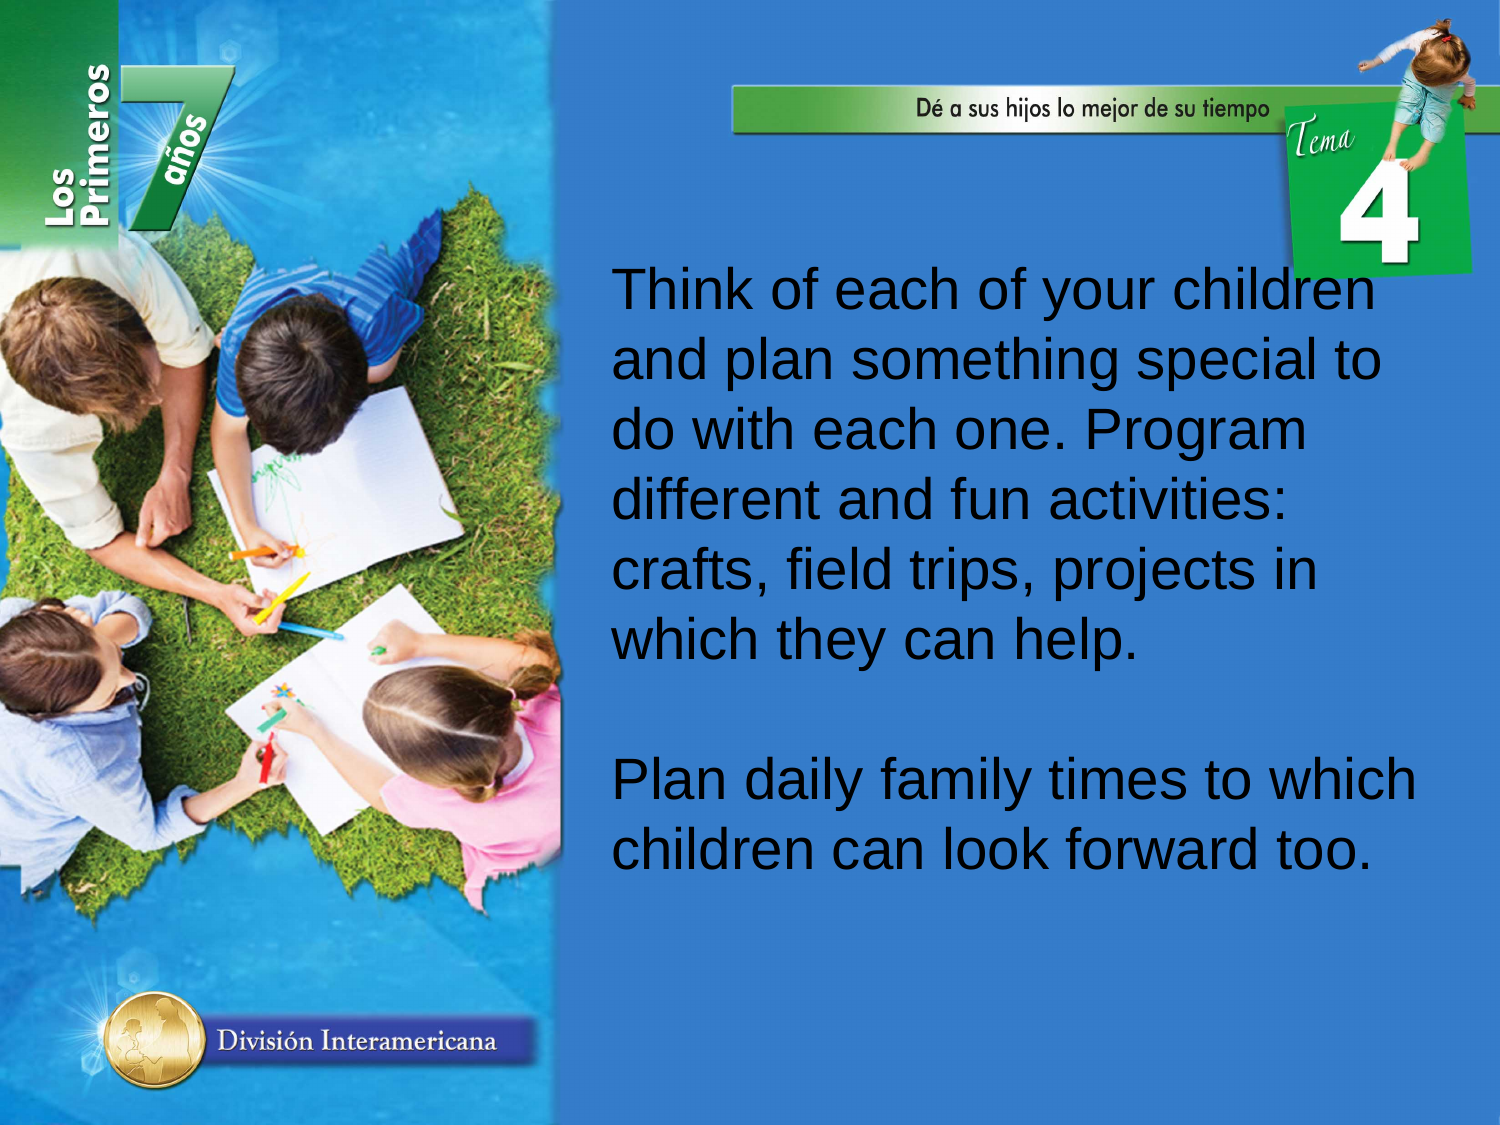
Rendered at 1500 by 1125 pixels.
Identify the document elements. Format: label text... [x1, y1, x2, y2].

text_box Think of each of your children and plan something special to do with each one. Program different and fun activities: crafts, field trips, projects in which they can help. Plan daily family times to which children can look forward too. [596, 243, 1436, 889]
picture [0, 0, 1500, 1125]
